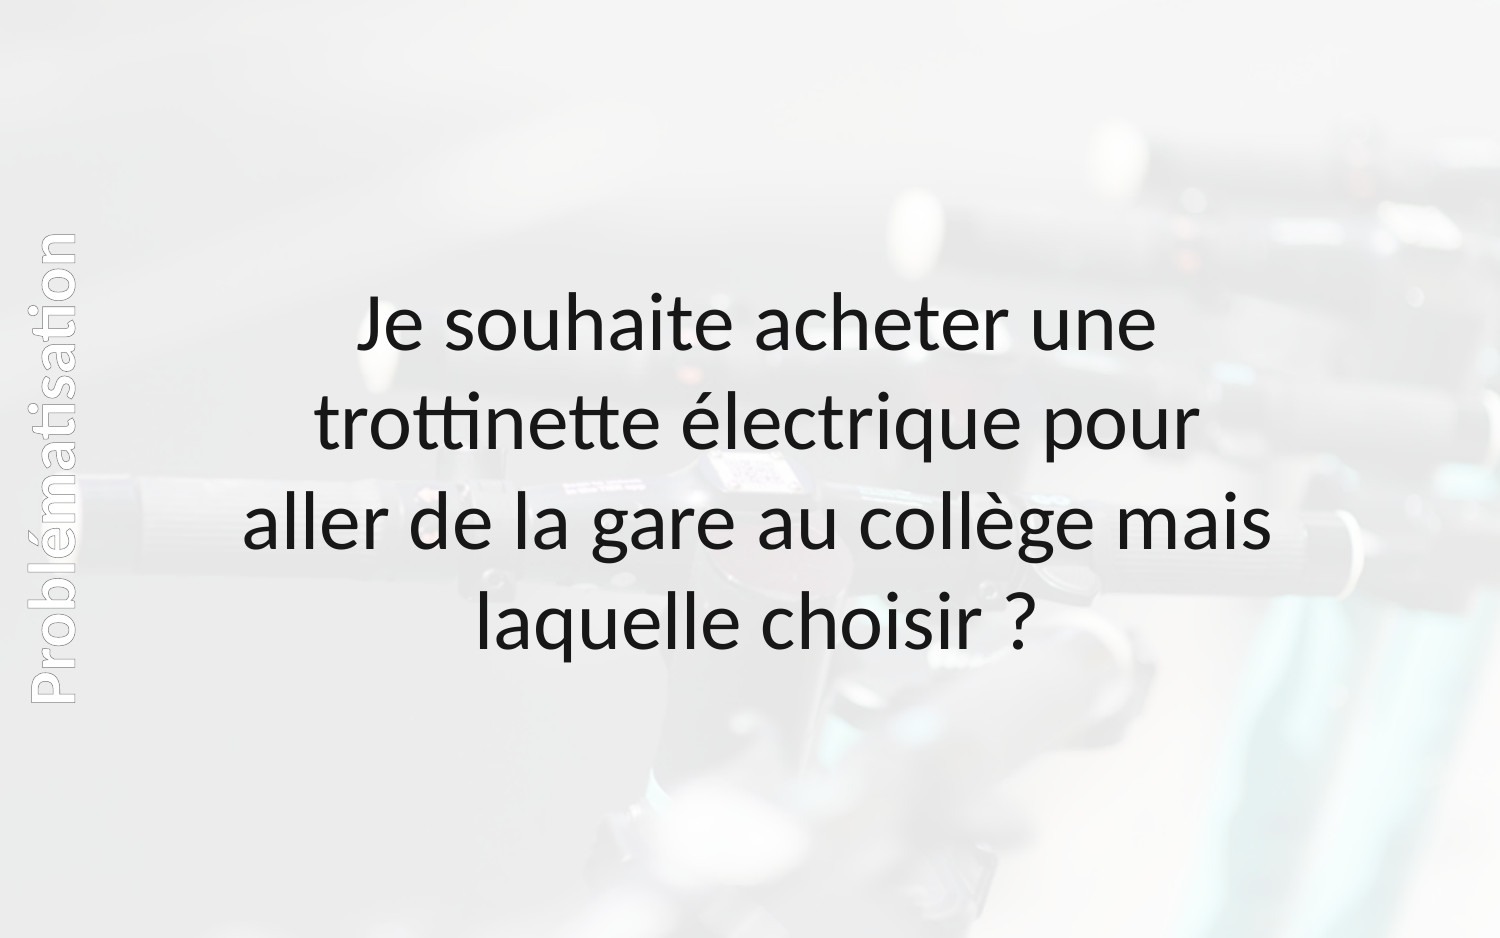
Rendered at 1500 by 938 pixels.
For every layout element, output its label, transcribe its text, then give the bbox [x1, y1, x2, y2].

picture [96, 0, 1500, 938]
text_box Problématisation [0, 0, 96, 938]
text_box Je souhaite acheter une trottinette électrique pour aller de la gare au collège mais laquelle choisir ? [226, 259, 1290, 674]
